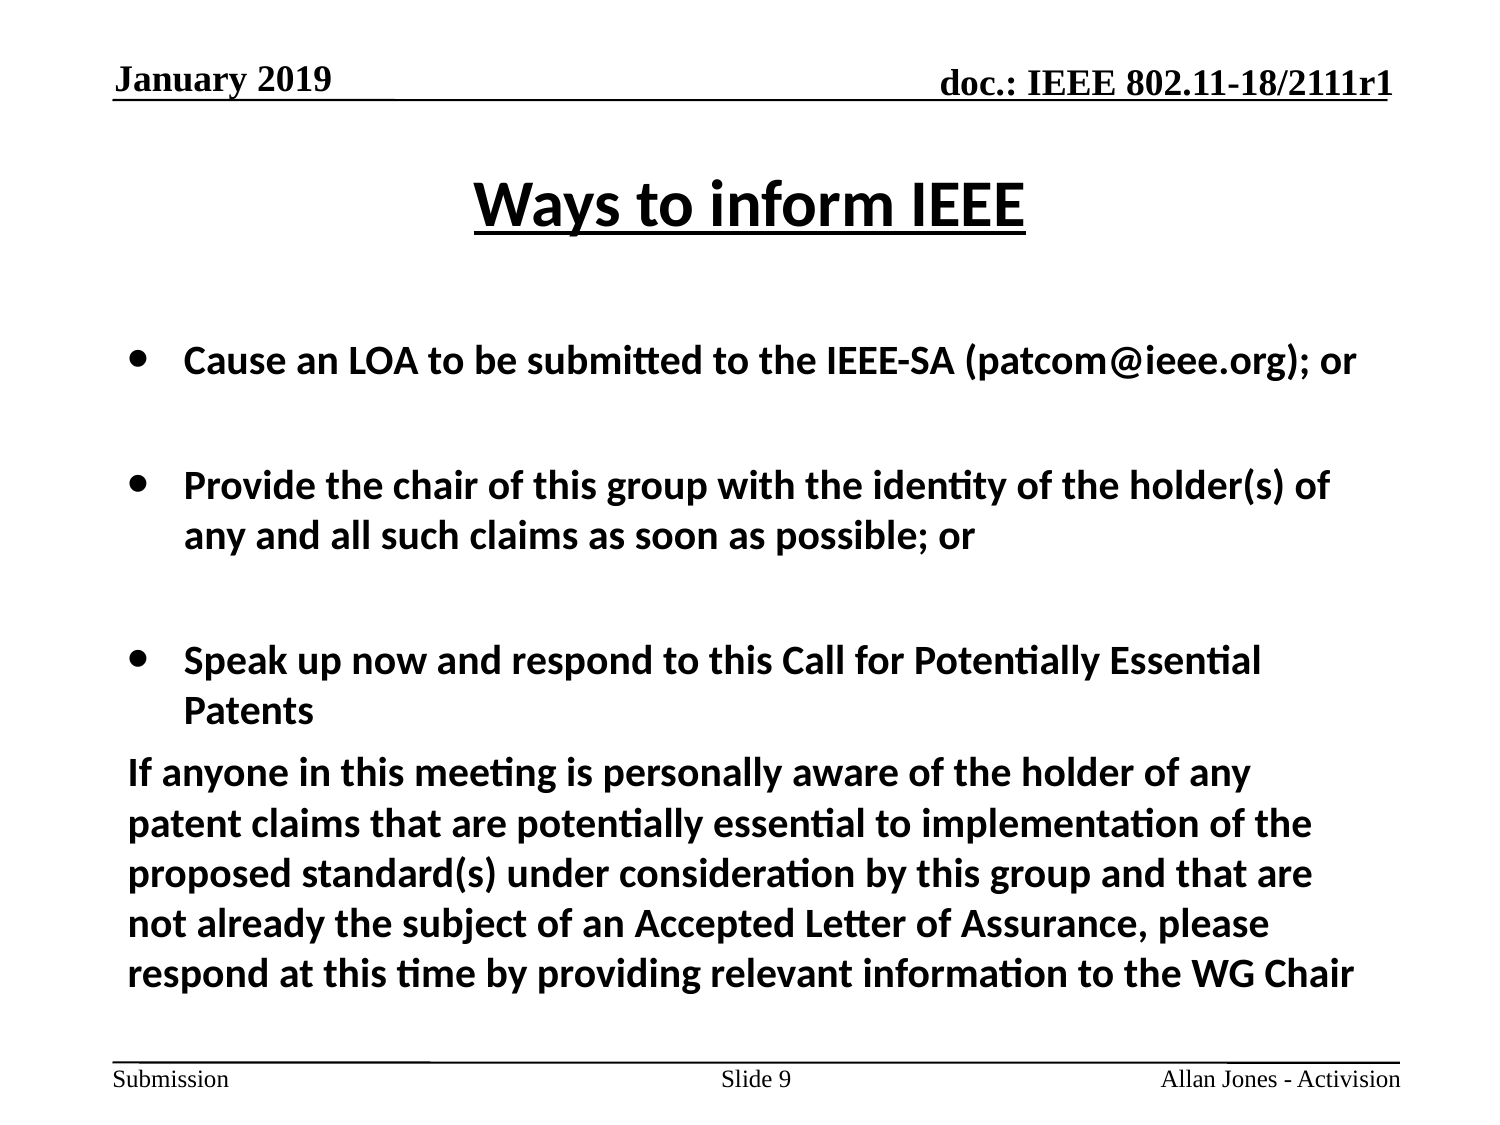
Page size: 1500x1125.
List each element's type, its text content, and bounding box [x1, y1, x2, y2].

footer Allan Jones - Activision [902, 1061, 1402, 1093]
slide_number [114, 54, 493, 100]
title Ways to inform IEEE [112, 112, 1388, 288]
slide_number Slide 9 [712, 1061, 800, 1123]
list Cause an LOA to be submitted to the IEEE-SA (patcom@ieee.org); or Provide the chair of this group with the identity of the holder(s) of any and all such claims as soon as possible; or Speak up now and respond to this Call for Potentially Essential Patents If anyone in this meeting is personally aware of the holder of any patent claims that are potentially essential to implementation of the proposed standard(s) under consideration by this group and that are not already the subject of an Accepted Letter of Assurance, please respond at this time by providing relevant information to the WG Chair [112, 324, 1388, 1000]
